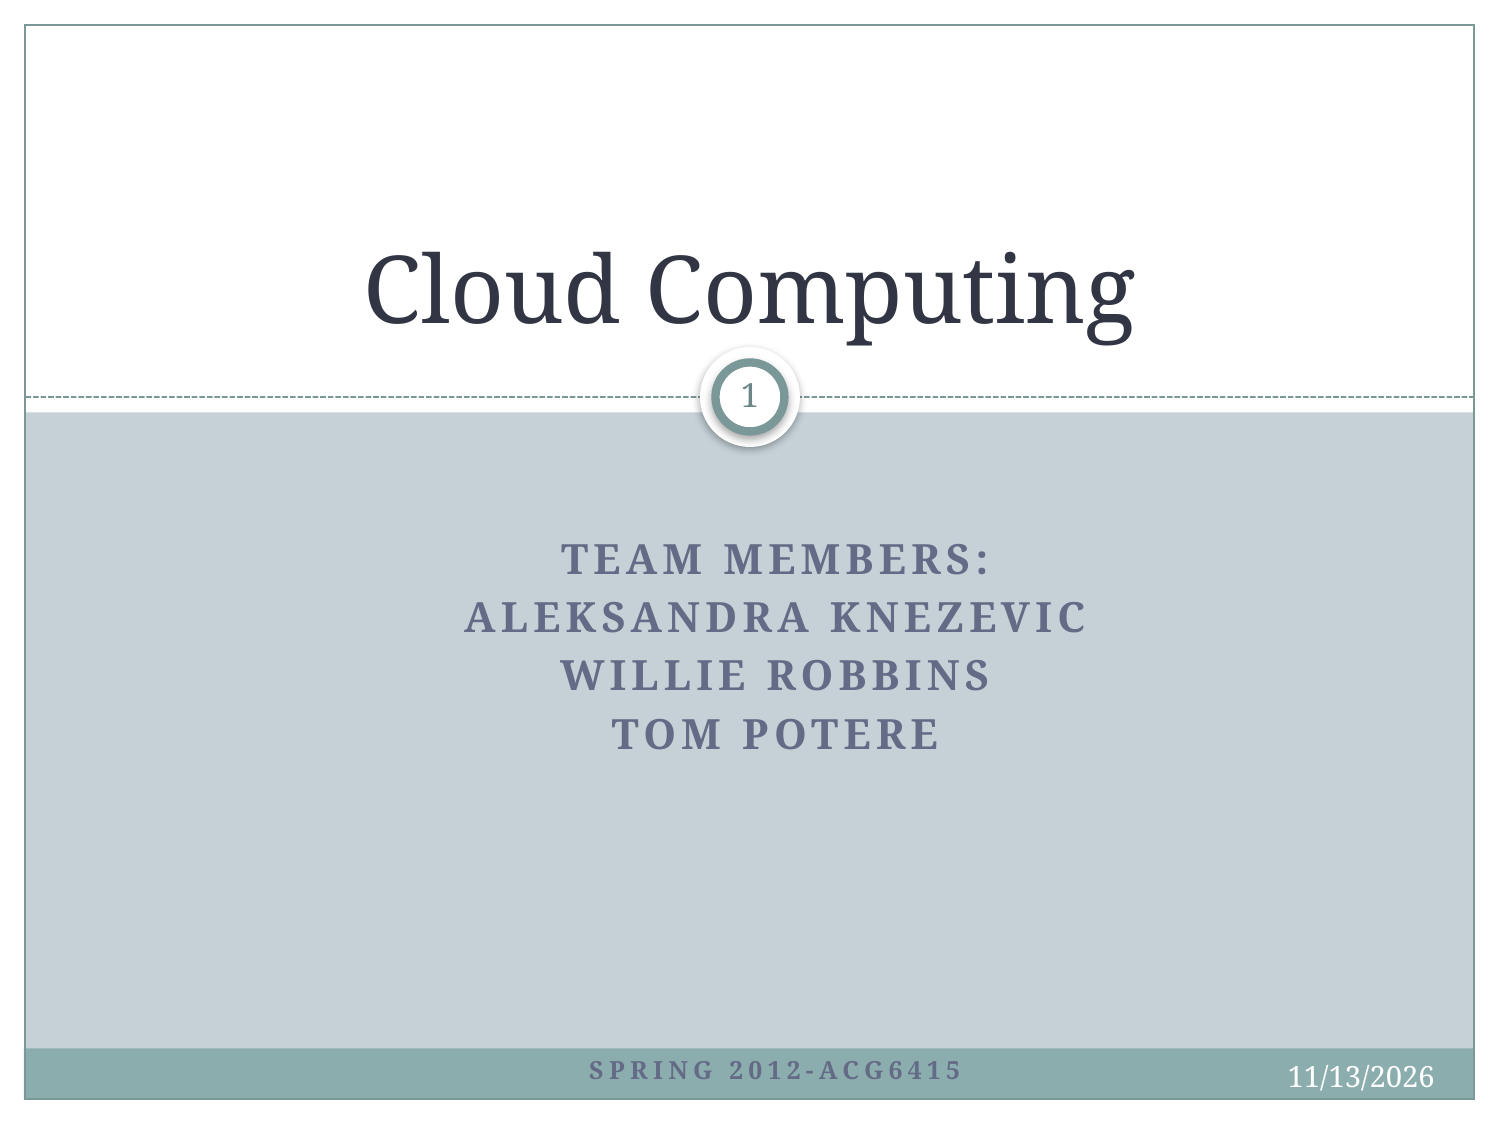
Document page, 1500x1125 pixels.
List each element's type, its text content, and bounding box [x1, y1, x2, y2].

subtitle Team Members: Aleksandra Knezevic Willie Robbins Tom Potere Spring 2012-ACG6415 [249, 525, 1300, 938]
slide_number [950, 1050, 1450, 1111]
slide_number 1 [712, 360, 788, 434]
title Cloud Computing [112, 62, 1388, 350]
